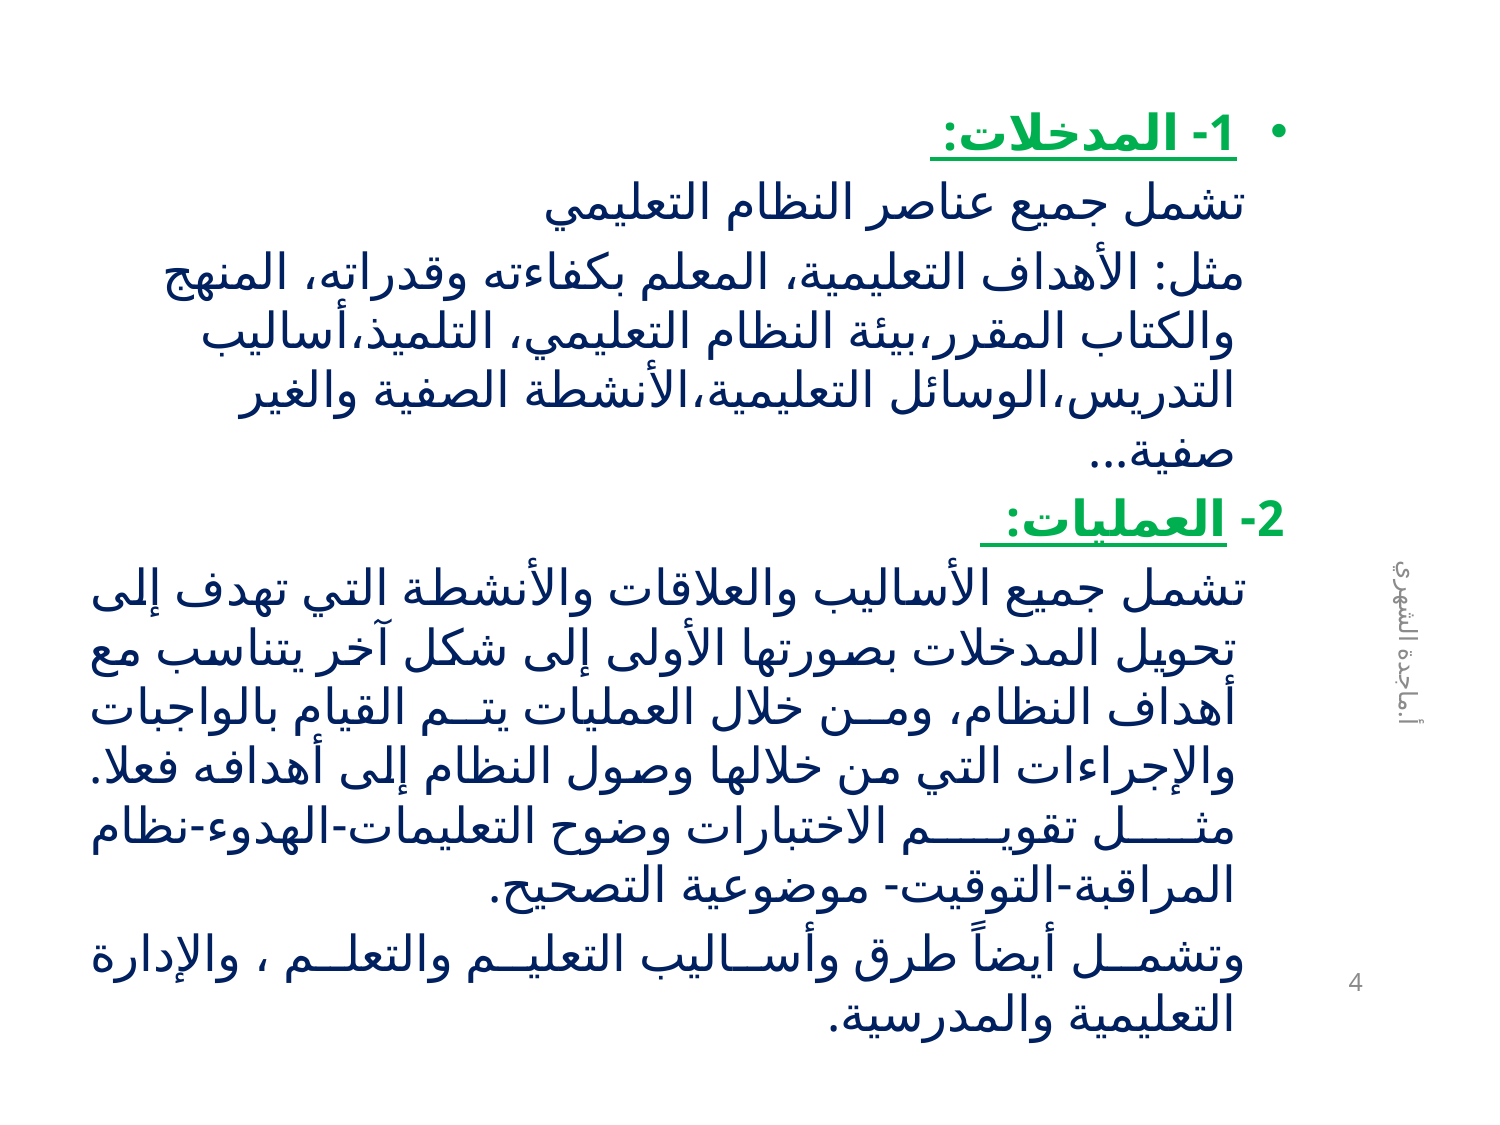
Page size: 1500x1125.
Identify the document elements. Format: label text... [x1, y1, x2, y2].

slide_number 4 [1333, 940, 1434, 1027]
list 1- المدخلات: تشمل جميع عناصر النظام التعليمي مثل: الأهداف التعليمية، المعلم بكفاءته وقدراته، المنهج والكتاب المقرر،بيئة النظام التعليمي، التلميذ،أساليب التدريس،الوسائل التعليمية،الأنشطة الصفية والغير صفية... 2- العمليات: تشمل جميع الأساليب والعلاقات والأنشطة التي تهدف إلى تحويل المدخلات بصورتها الأولى إلى شكل آخر يتناسب مع أهداف النظام، ومن خلال العمليات يتم القيام بالواجبات والإجراءات التي من خلالها وصول النظام إلى أهدافه فعلا. مثل تقويم الاختبارات وضوح التعليمات-الهدوء-نظام المراقبة-التوقيت- موضوعية التصحيح. وتشمل أيضاً طرق وأساليب التعليم والتعلم ، والإدارة التعليمية والمدرسية. [75, 93, 1300, 1062]
footer أ.ماجدة الشهري [1379, 380, 1440, 906]
